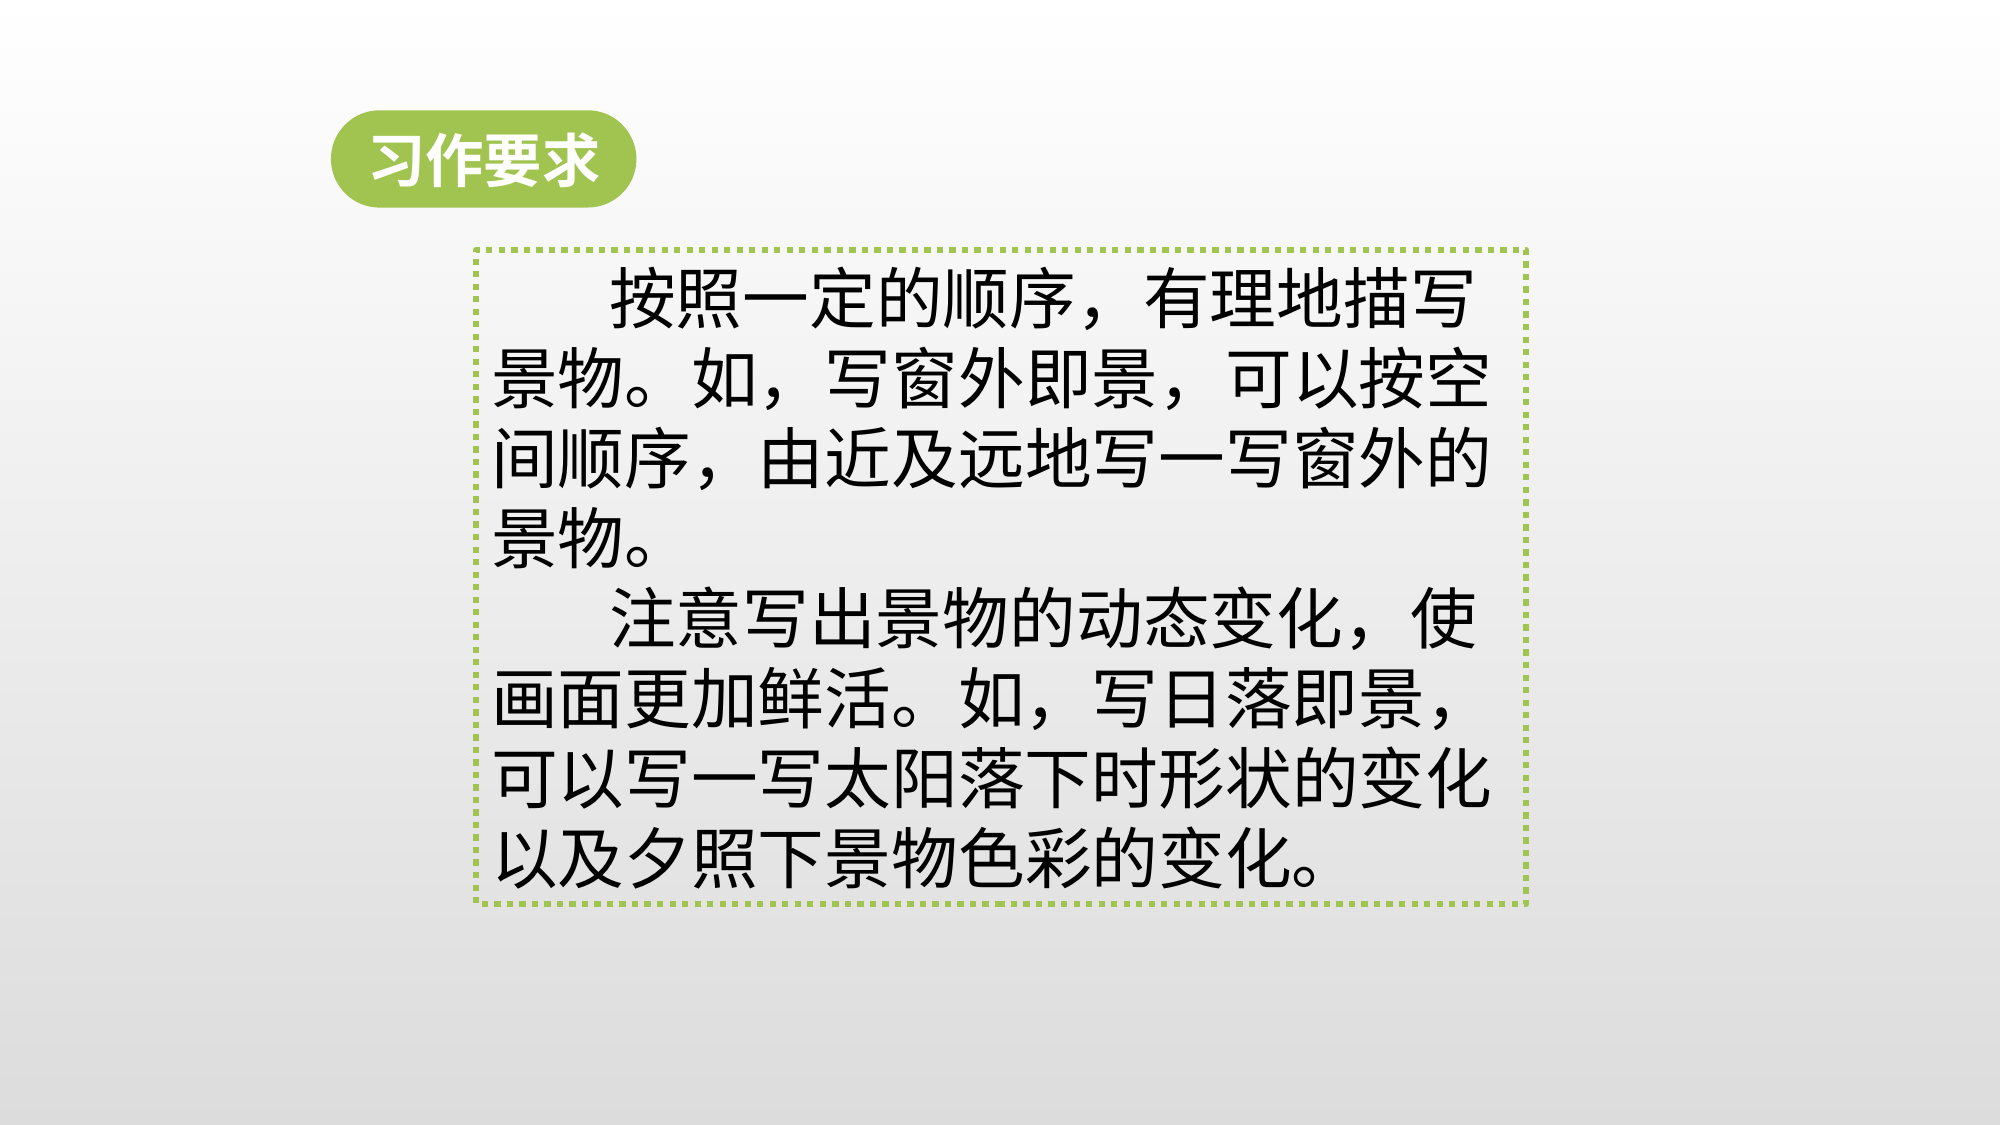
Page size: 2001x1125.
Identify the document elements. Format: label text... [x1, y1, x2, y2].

text_box 习作要求 [329, 109, 638, 209]
text_box 按照一定的顺序，有理地描写景物。如，写窗外即景，可以按空间顺序，由近及远地写一写窗外的景物。 注意写出景物的动态变化，使画面更加鲜活。如，写日落即景，可以写一写太阳落下时形状的变化以及夕照下景物色彩的变化。 [476, 249, 1527, 905]
